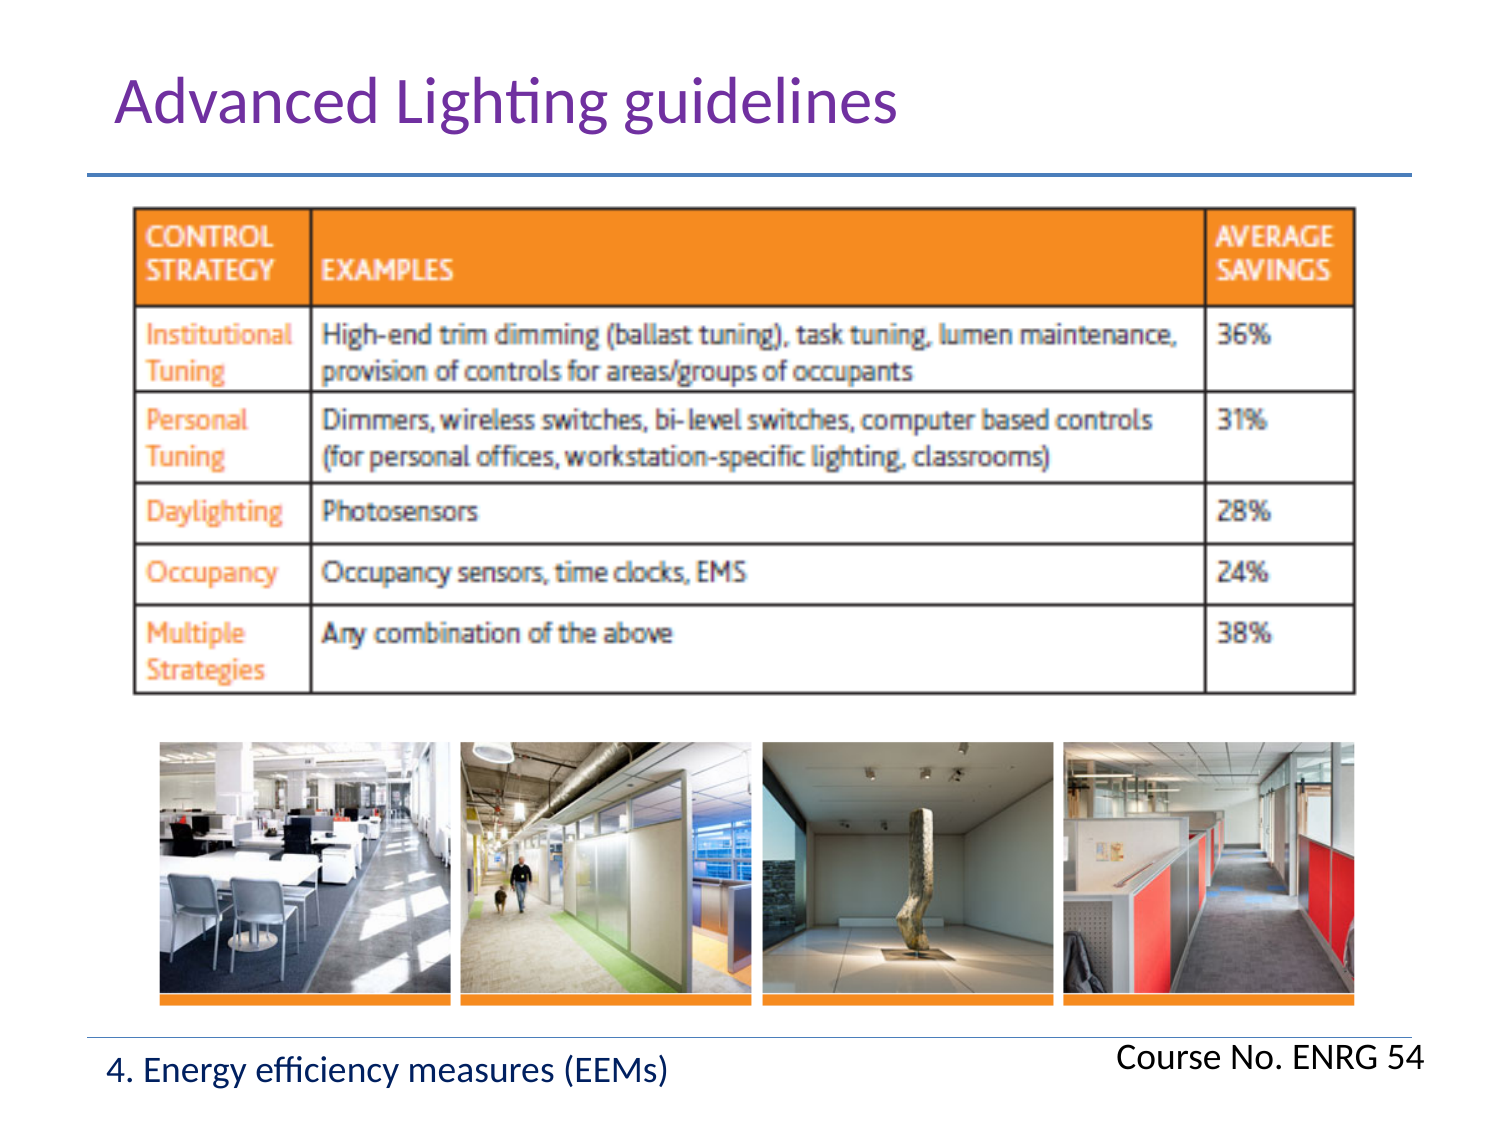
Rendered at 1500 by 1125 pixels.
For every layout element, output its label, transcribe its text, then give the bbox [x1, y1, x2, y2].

text_box Course No. ENRG 54 [1101, 1024, 1441, 1085]
picture [149, 737, 1363, 1006]
text_box 4. Energy efficiency measures (EEMs) [91, 1046, 685, 1098]
picture [124, 199, 1366, 705]
text_box Advanced Lighting guidelines [99, 49, 1400, 145]
